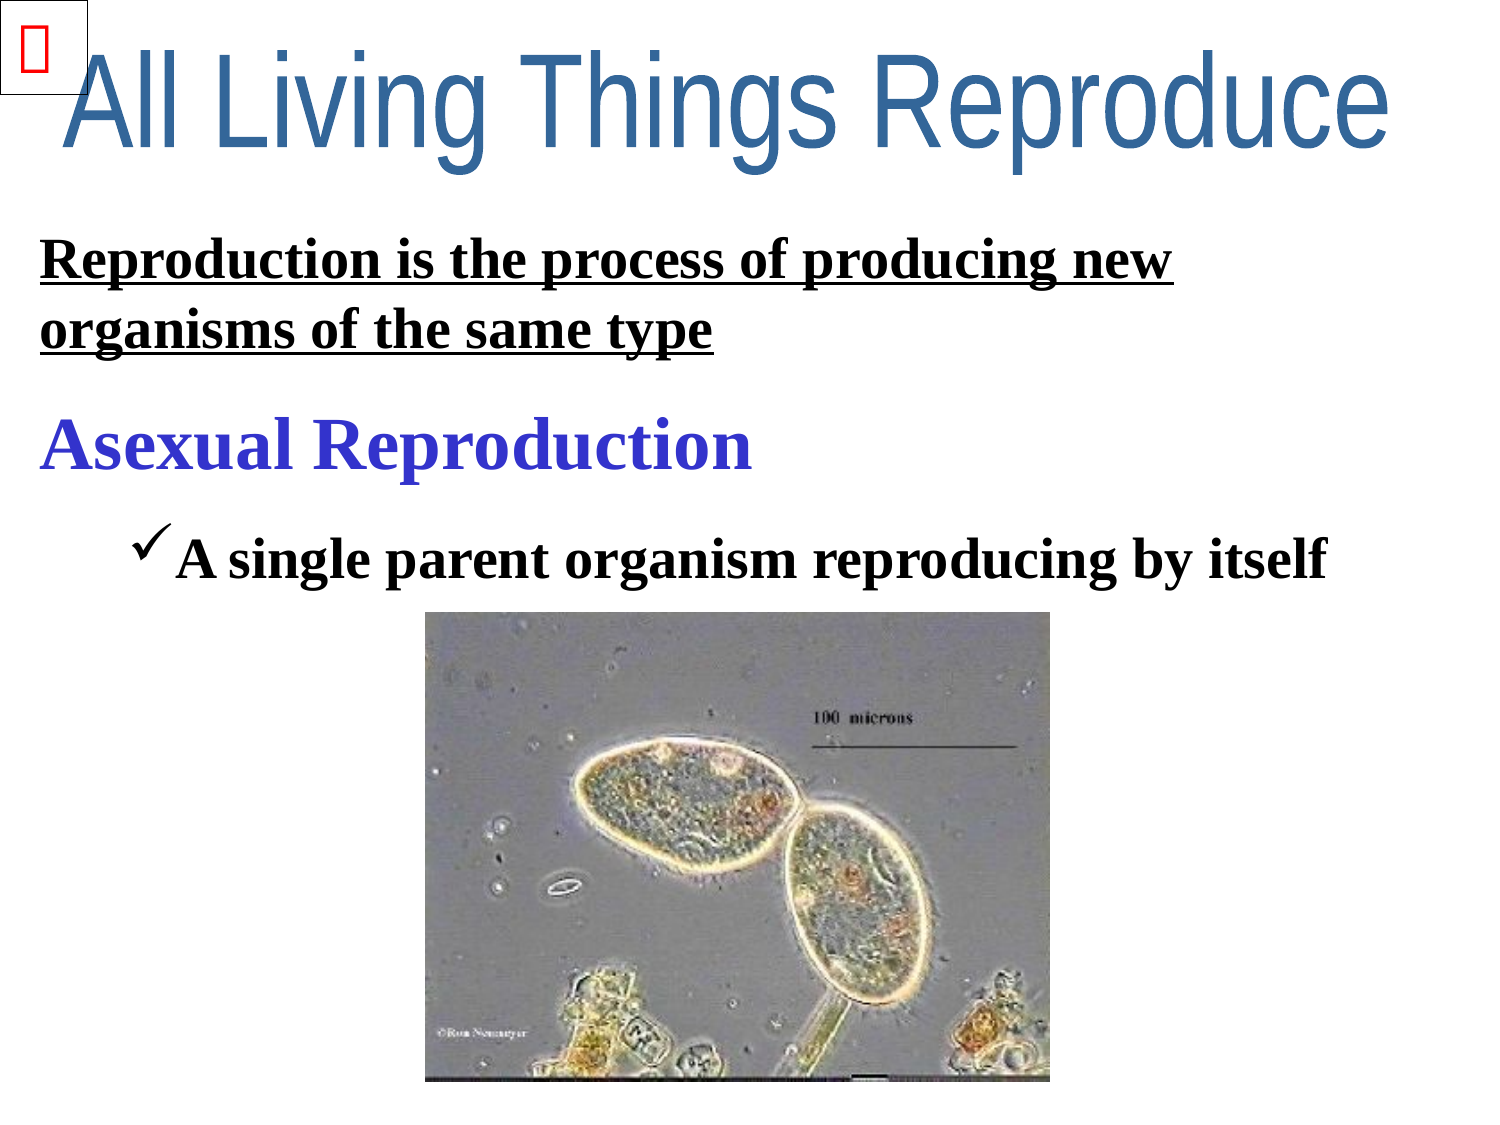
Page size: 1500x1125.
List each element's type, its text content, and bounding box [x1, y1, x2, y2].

text_box Asexual Reproduction [24, 387, 888, 493]
text_box Reproduction is the process of producing new organisms of the same type [24, 212, 1438, 368]
text_box  [0, 0, 88, 95]
picture [424, 612, 1051, 1082]
text_box A single parent organism reproducing by itself [112, 512, 1463, 598]
